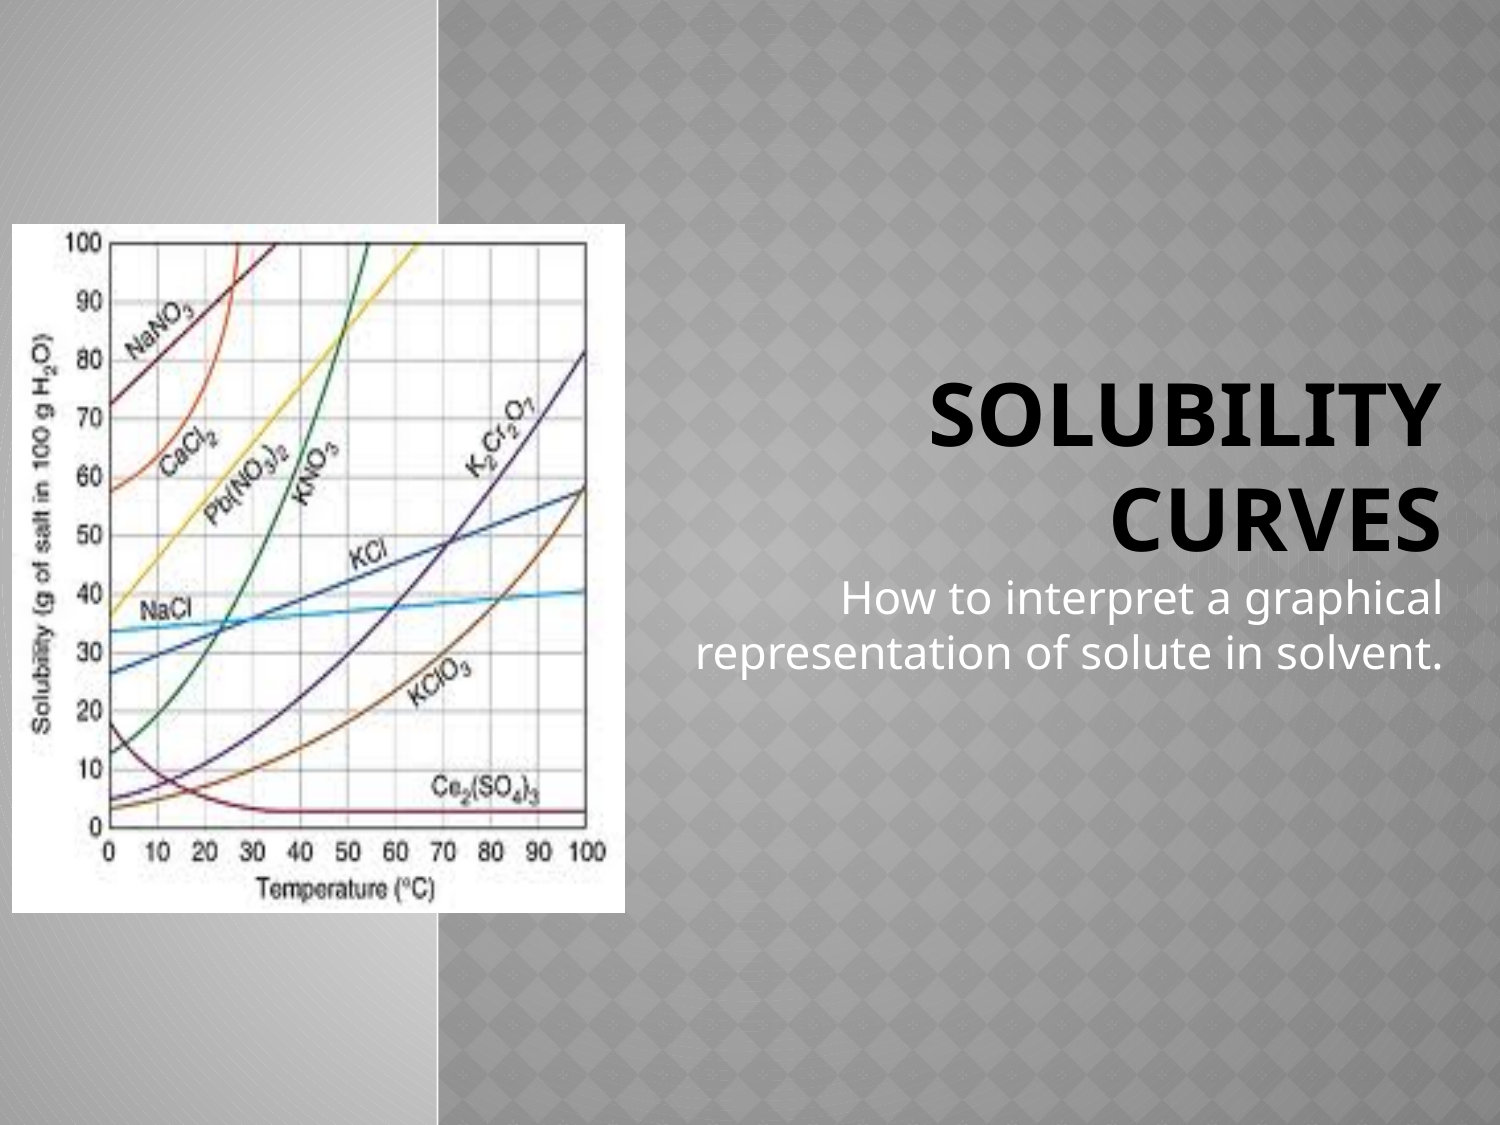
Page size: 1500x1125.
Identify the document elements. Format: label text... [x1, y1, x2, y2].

picture [12, 224, 626, 913]
subtitle How to interpret a graphical representation of solute in solvent. [630, 568, 1452, 750]
title Solubility Curves [612, 98, 1450, 568]
